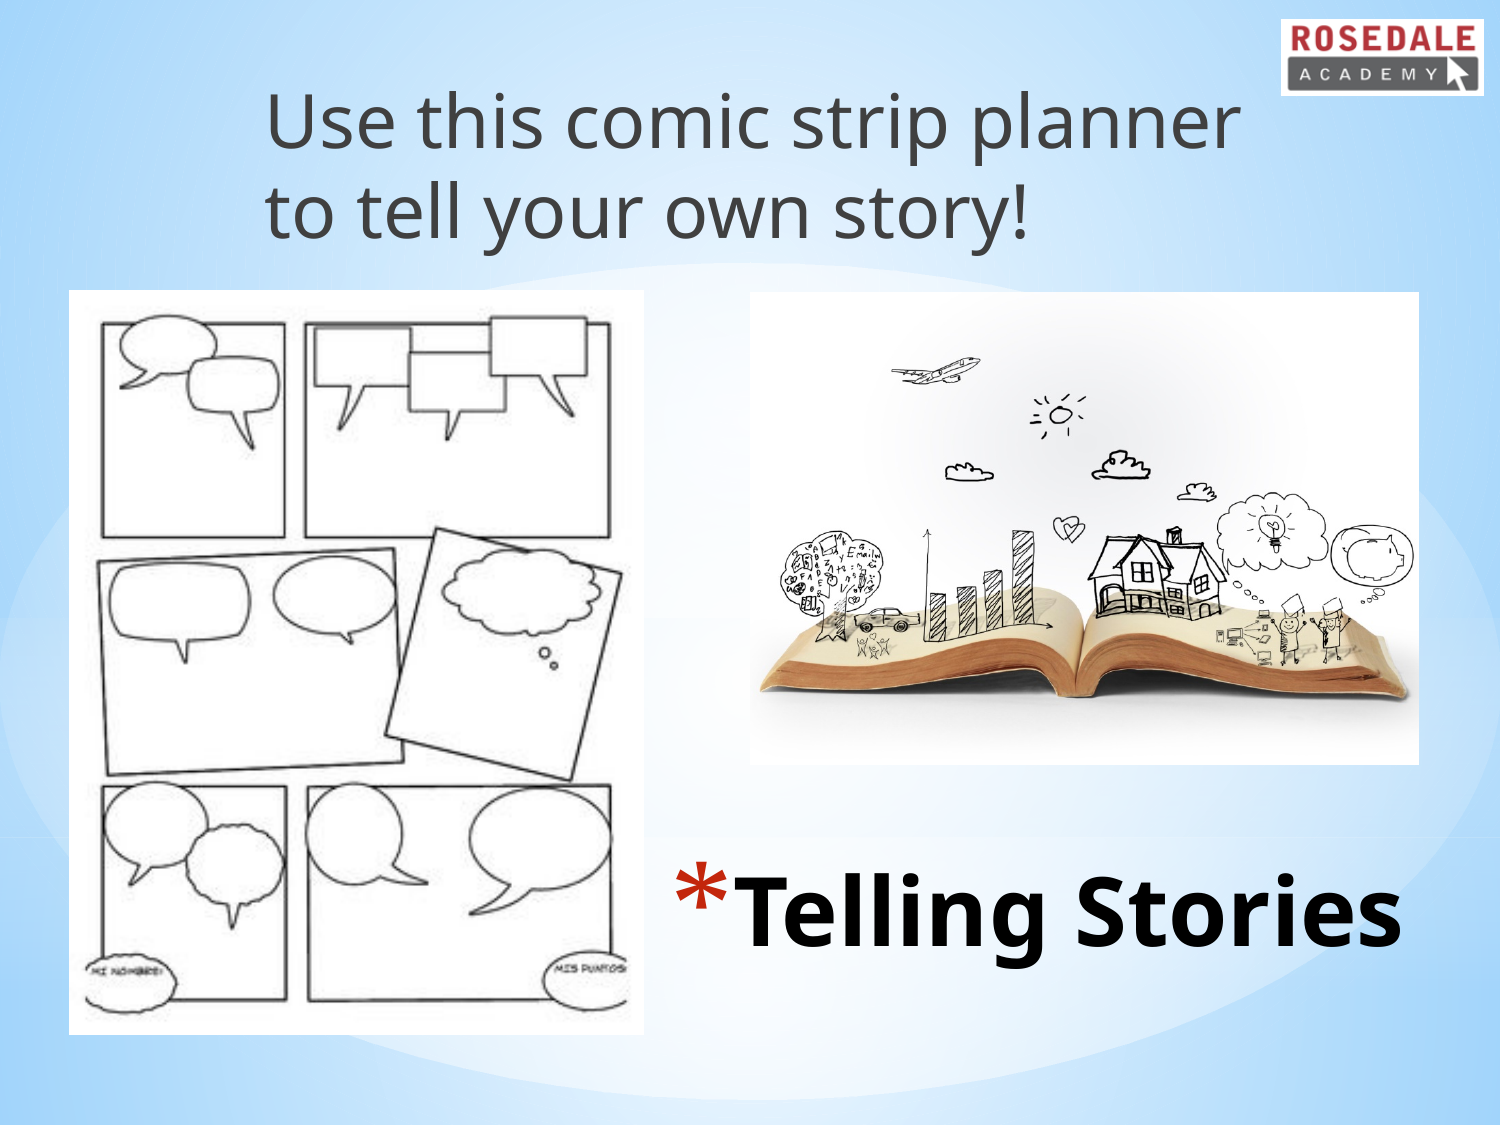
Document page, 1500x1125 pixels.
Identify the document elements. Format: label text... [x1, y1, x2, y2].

picture [1281, 18, 1484, 97]
picture [69, 290, 644, 1036]
title Telling Stories [649, 843, 1420, 1031]
list Use this comic strip planner to tell your own story! [242, 66, 1293, 320]
picture [749, 292, 1419, 766]
